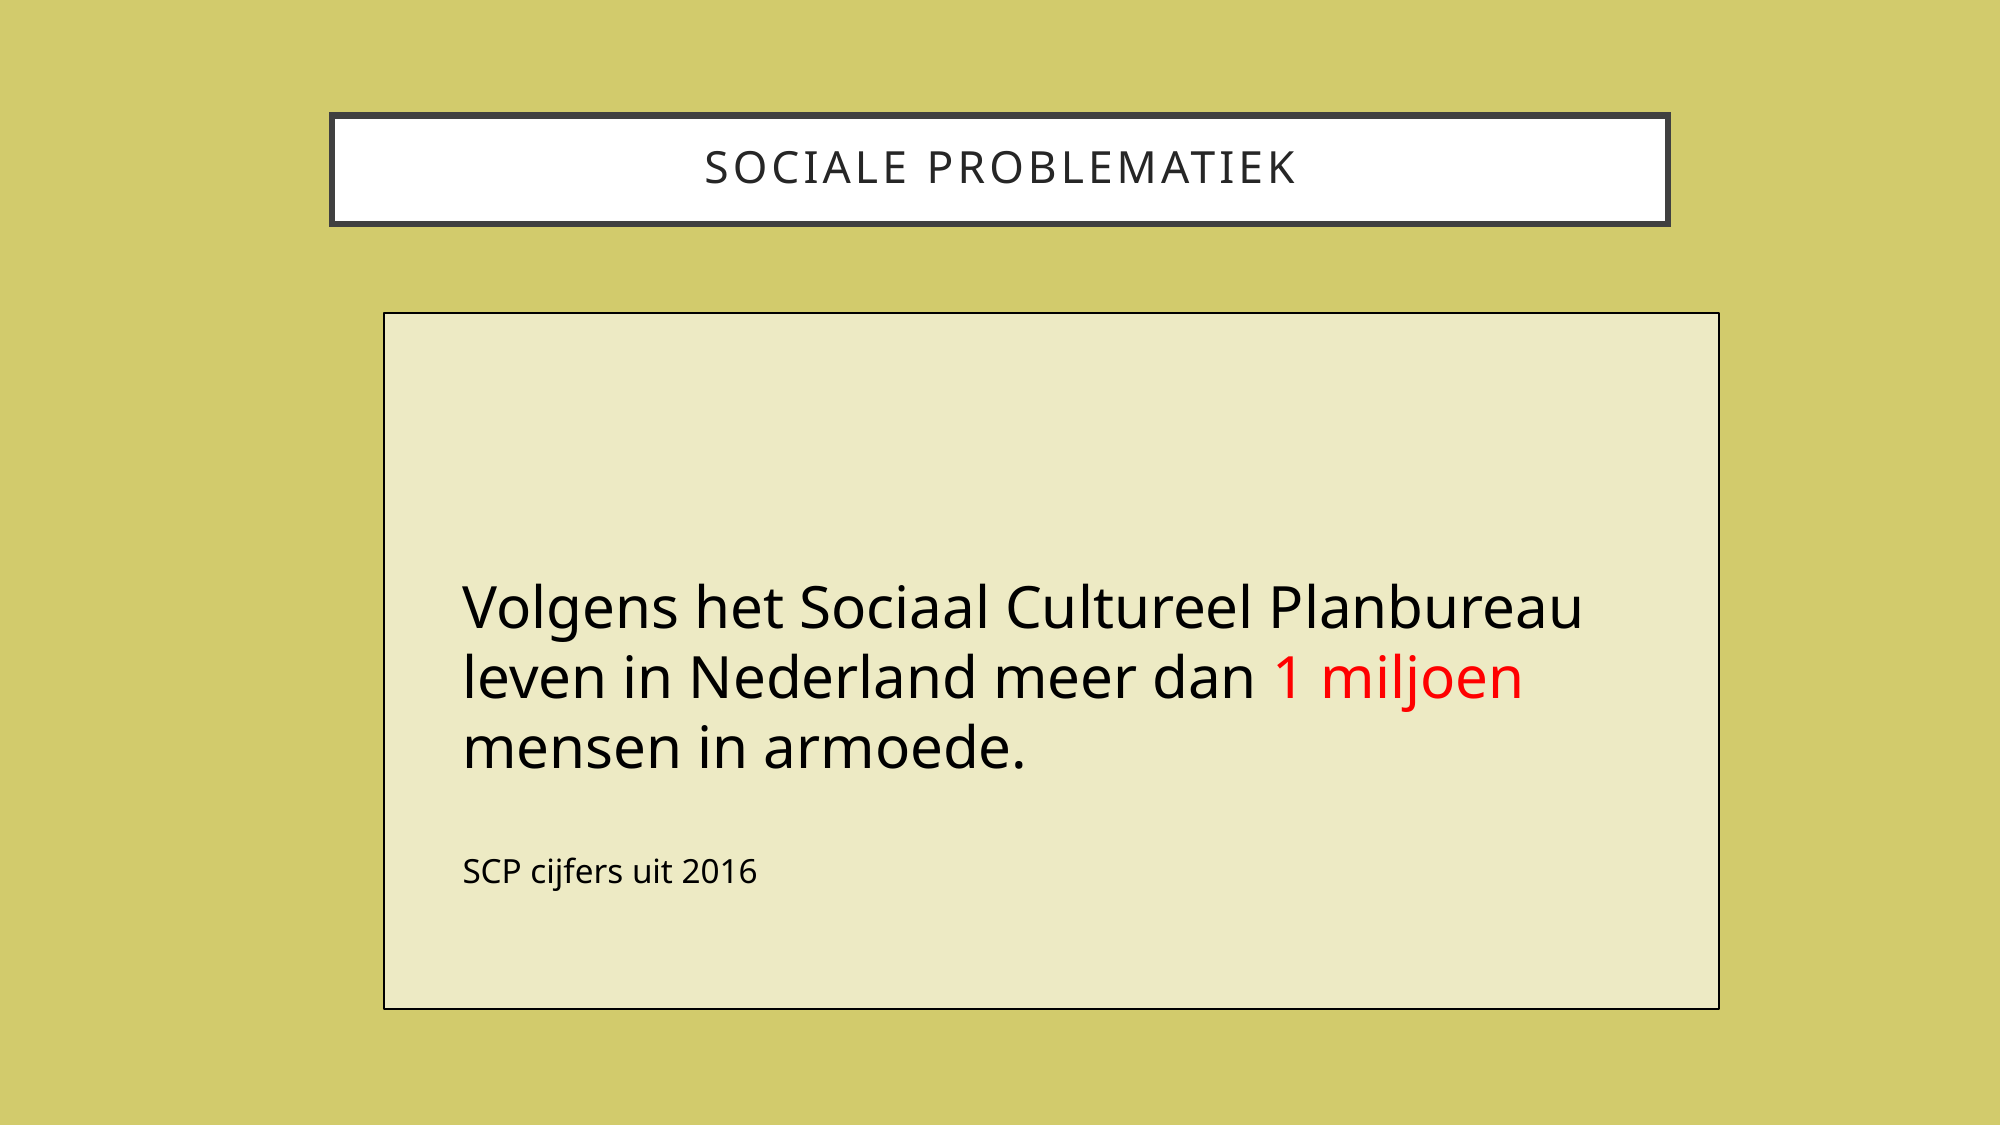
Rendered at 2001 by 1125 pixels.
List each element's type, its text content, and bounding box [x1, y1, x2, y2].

text_box [383, 312, 1720, 1010]
title Sociale problematiek [329, 112, 1671, 227]
text_box Volgens het Sociaal Cultureel Planbureau leven in Nederland meer dan 1 miljoen mensen in armoede. SCP cijfers uit 2016 [447, 562, 1681, 897]
